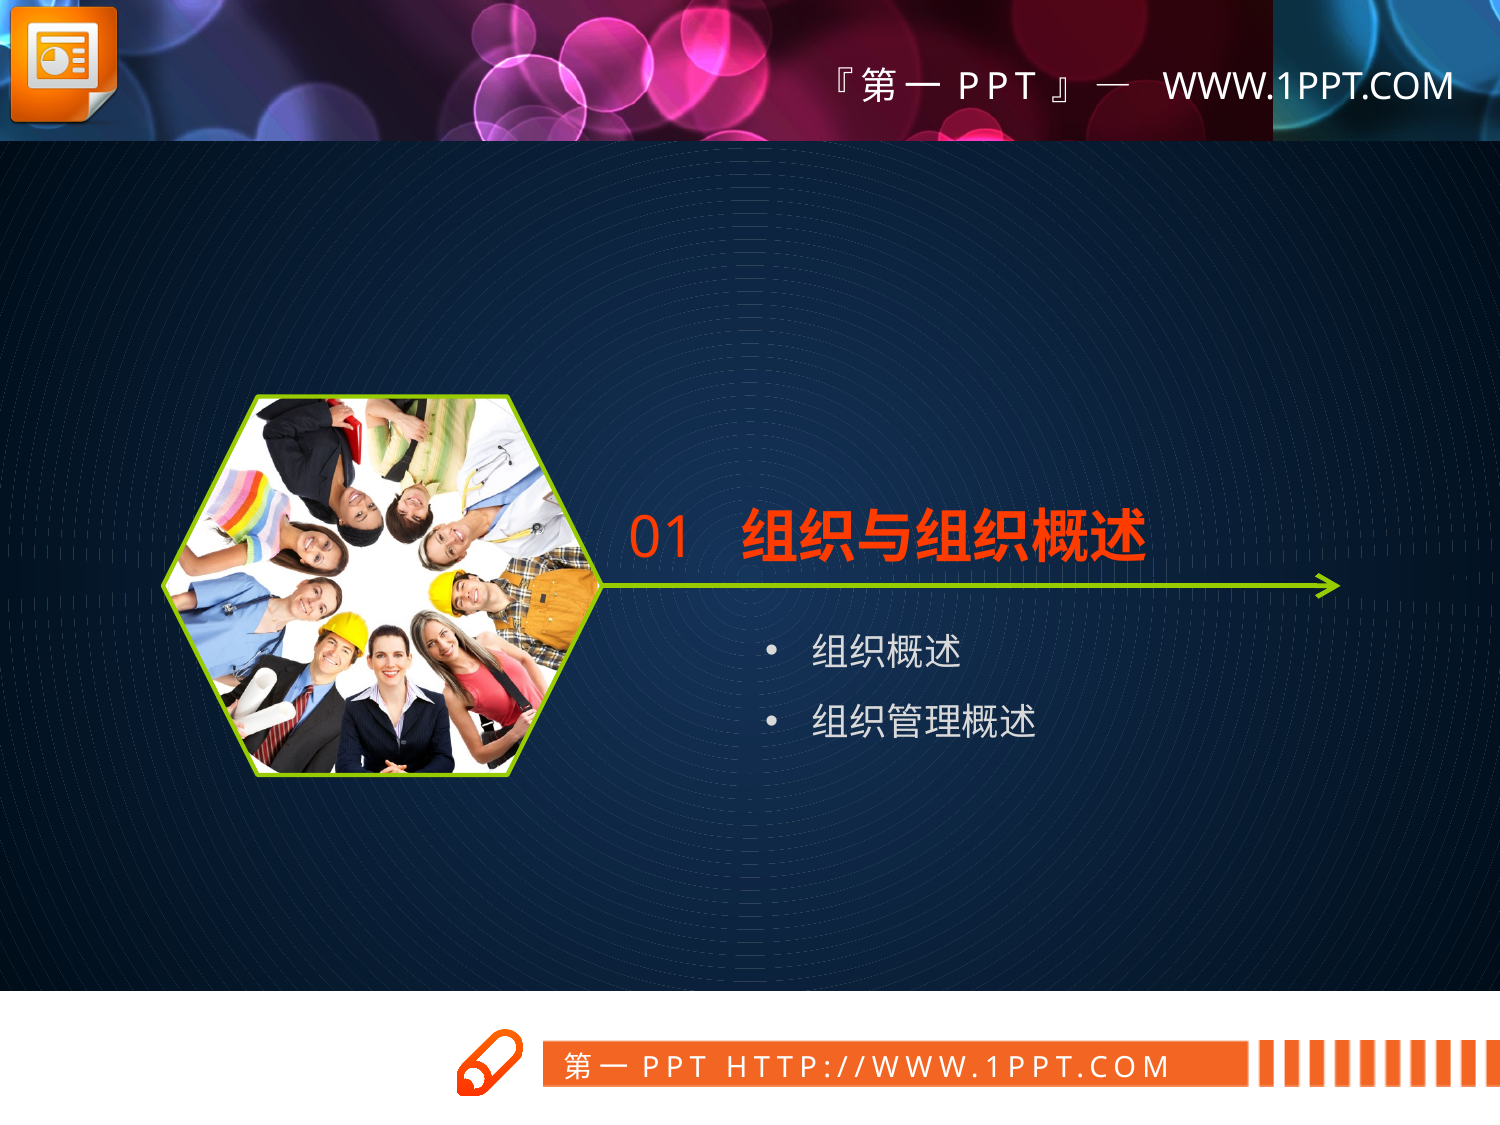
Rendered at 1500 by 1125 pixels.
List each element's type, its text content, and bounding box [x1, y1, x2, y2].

text_box [161, 394, 603, 778]
text_box 组织管理概述 [750, 690, 1341, 751]
text_box 组织概述 [750, 620, 1341, 680]
picture [543, 1040, 1500, 1087]
picture [0, 0, 1500, 141]
text_box 01 组织与组织概述 [558, 491, 1341, 577]
